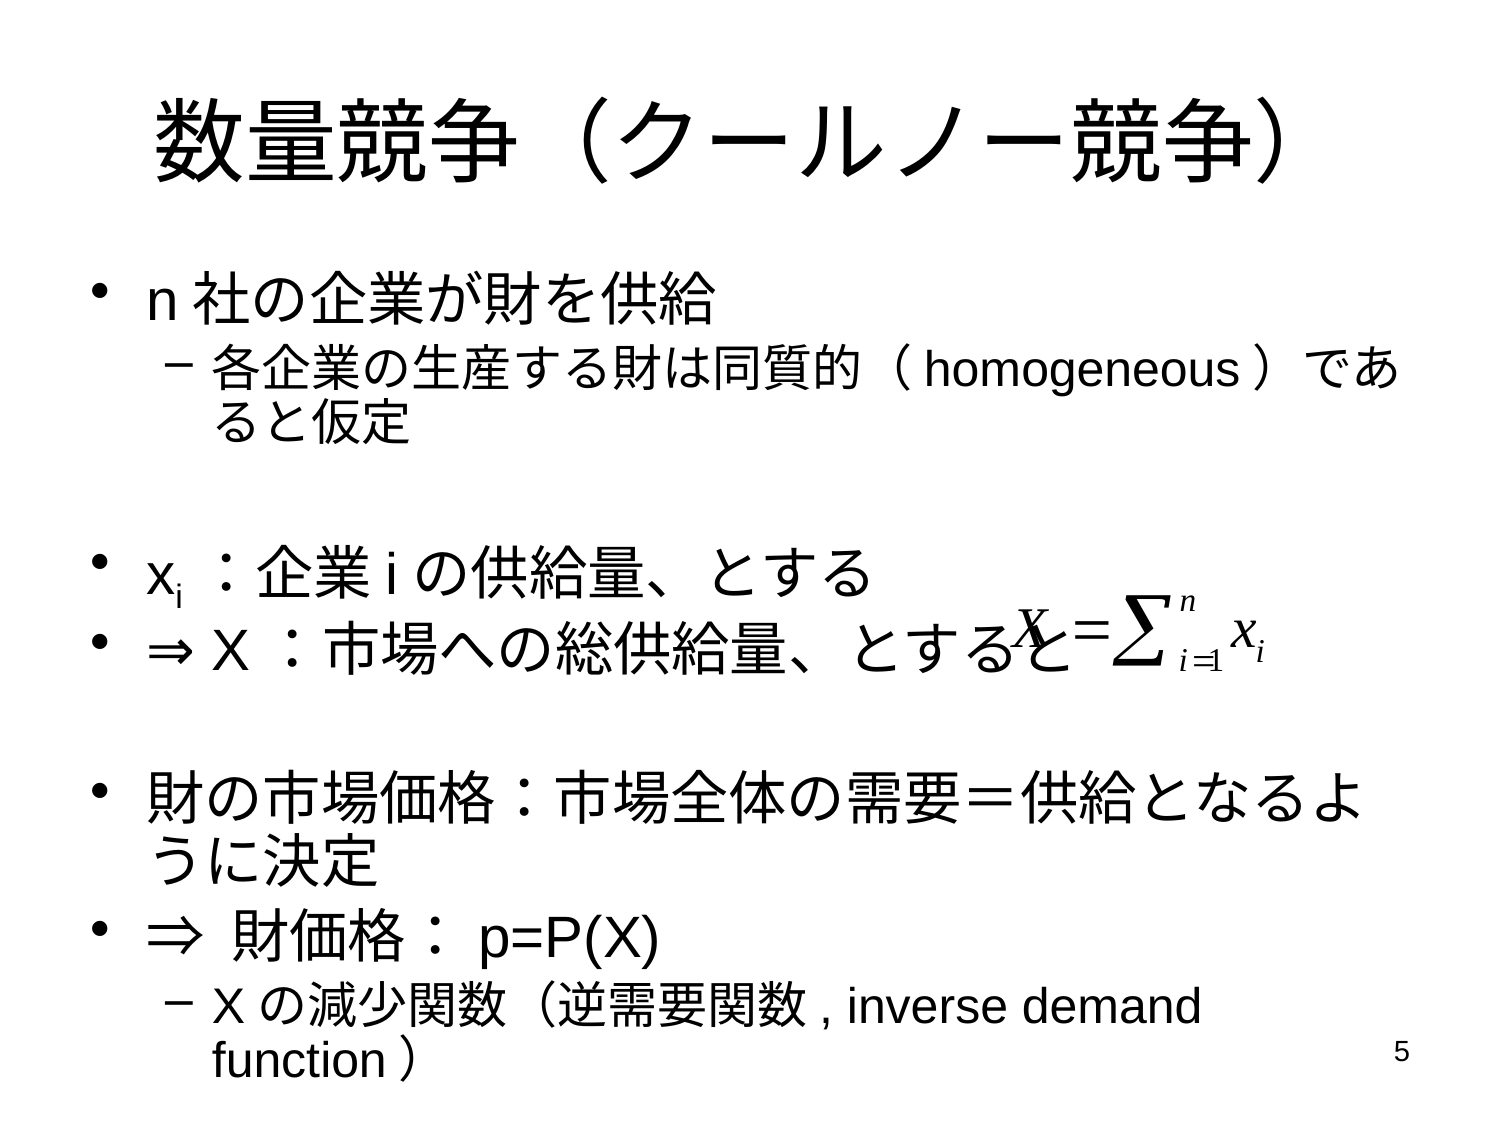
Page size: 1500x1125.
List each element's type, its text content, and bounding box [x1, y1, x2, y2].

list n社の企業が財を供給 各企業の生産する財は同質的（homogeneous）であると仮定 xi：企業iの供給量、とする ⇒ X：市場への総供給量、とすると 財の市場価格：市場全体の需要＝供給となるように決定 ⇒ 財価格：p=P(X) Xの減少関数（逆需要関数, inverse demand function） [75, 262, 1425, 1005]
slide_number 5 [1074, 1024, 1426, 1103]
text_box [997, 573, 1286, 684]
title 数量競争（クールノー競争） [75, 45, 1425, 233]
